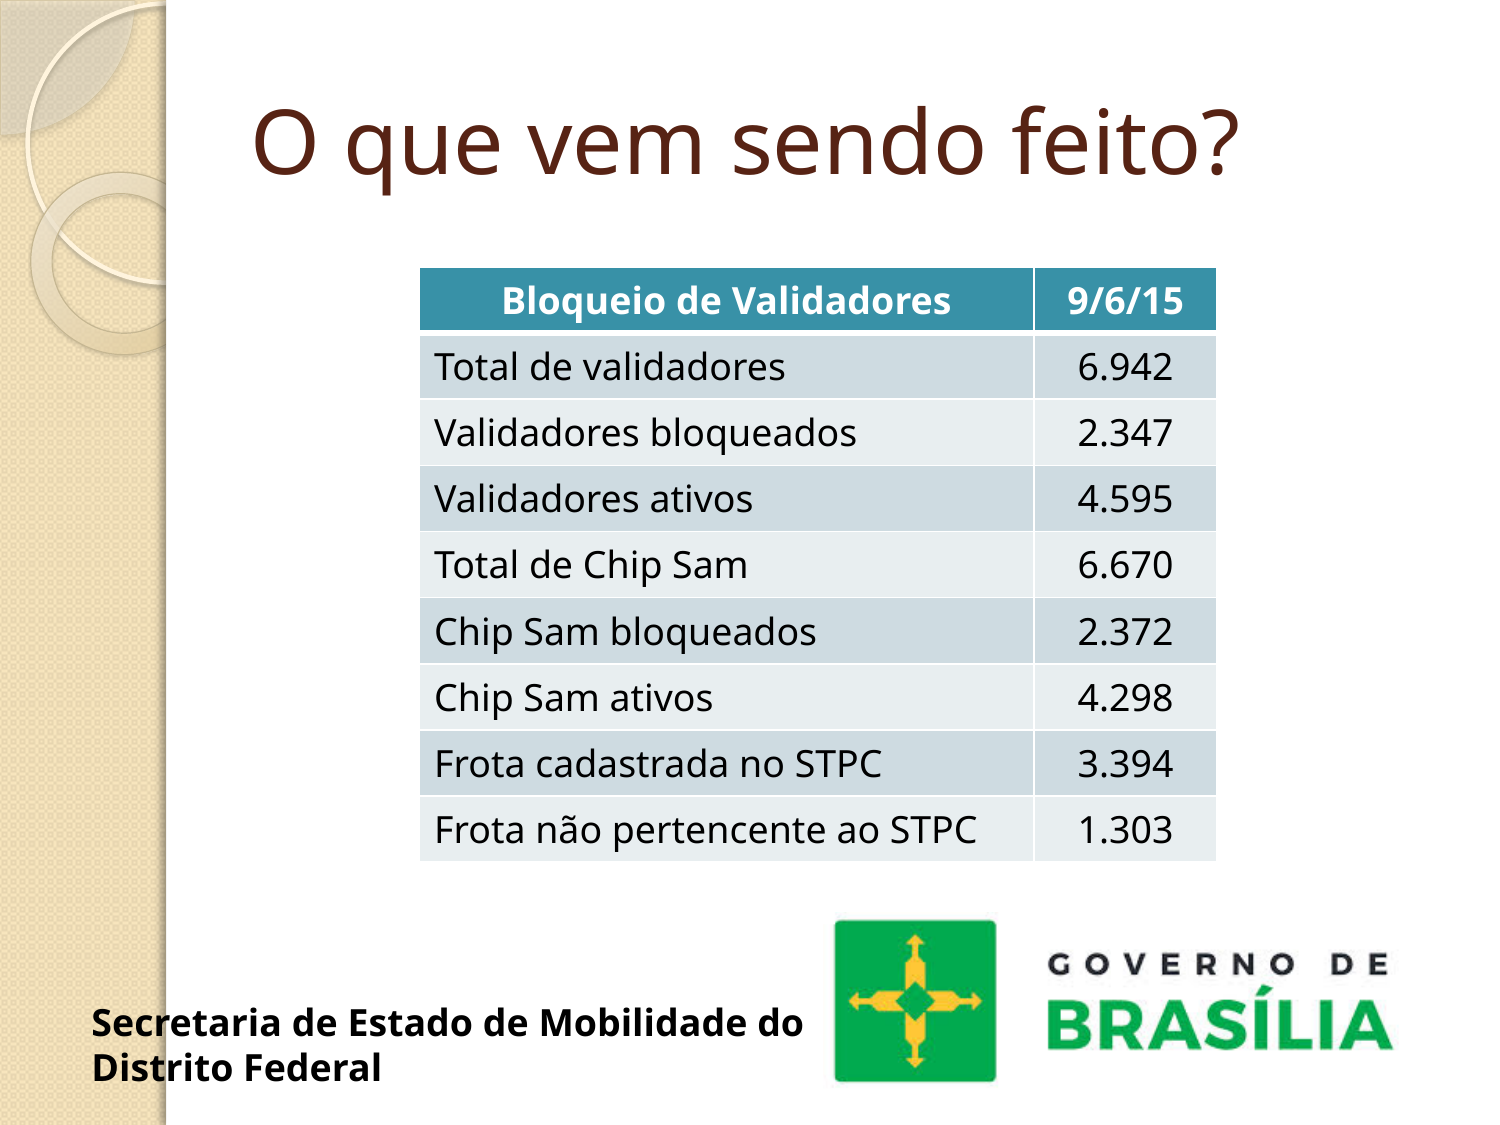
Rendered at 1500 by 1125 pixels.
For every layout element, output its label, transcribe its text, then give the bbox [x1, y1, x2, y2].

table_cell 4.595 [1035, 466, 1216, 531]
table_header Bloqueio de Validadores [420, 268, 1033, 330]
table_header 9/6/15 [1035, 268, 1216, 330]
table_cell 2.347 [1035, 400, 1216, 465]
table_cell 2.372 [1035, 598, 1216, 663]
table_cell 4.298 [1035, 665, 1216, 729]
table_cell Validadores ativos [420, 466, 1033, 531]
table_cell Total de Chip Sam [420, 532, 1033, 597]
table_cell Frota cadastrada no STPC [420, 731, 1033, 795]
table_cell Frota não pertencente ao STPC [420, 797, 1033, 861]
title O que vem sendo feito? [235, 45, 1466, 233]
table_cell Total de validadores [420, 336, 1033, 398]
table_cell Chip Sam ativos [420, 665, 1033, 729]
table_cell 6.942 [1035, 336, 1216, 398]
table_cell 1.303 [1035, 797, 1216, 861]
table_cell Validadores bloqueados [420, 400, 1033, 465]
table_cell 3.394 [1035, 731, 1216, 795]
table_cell Chip Sam bloqueados [420, 598, 1033, 663]
picture [823, 912, 1424, 1118]
table_cell 6.670 [1035, 532, 1216, 597]
